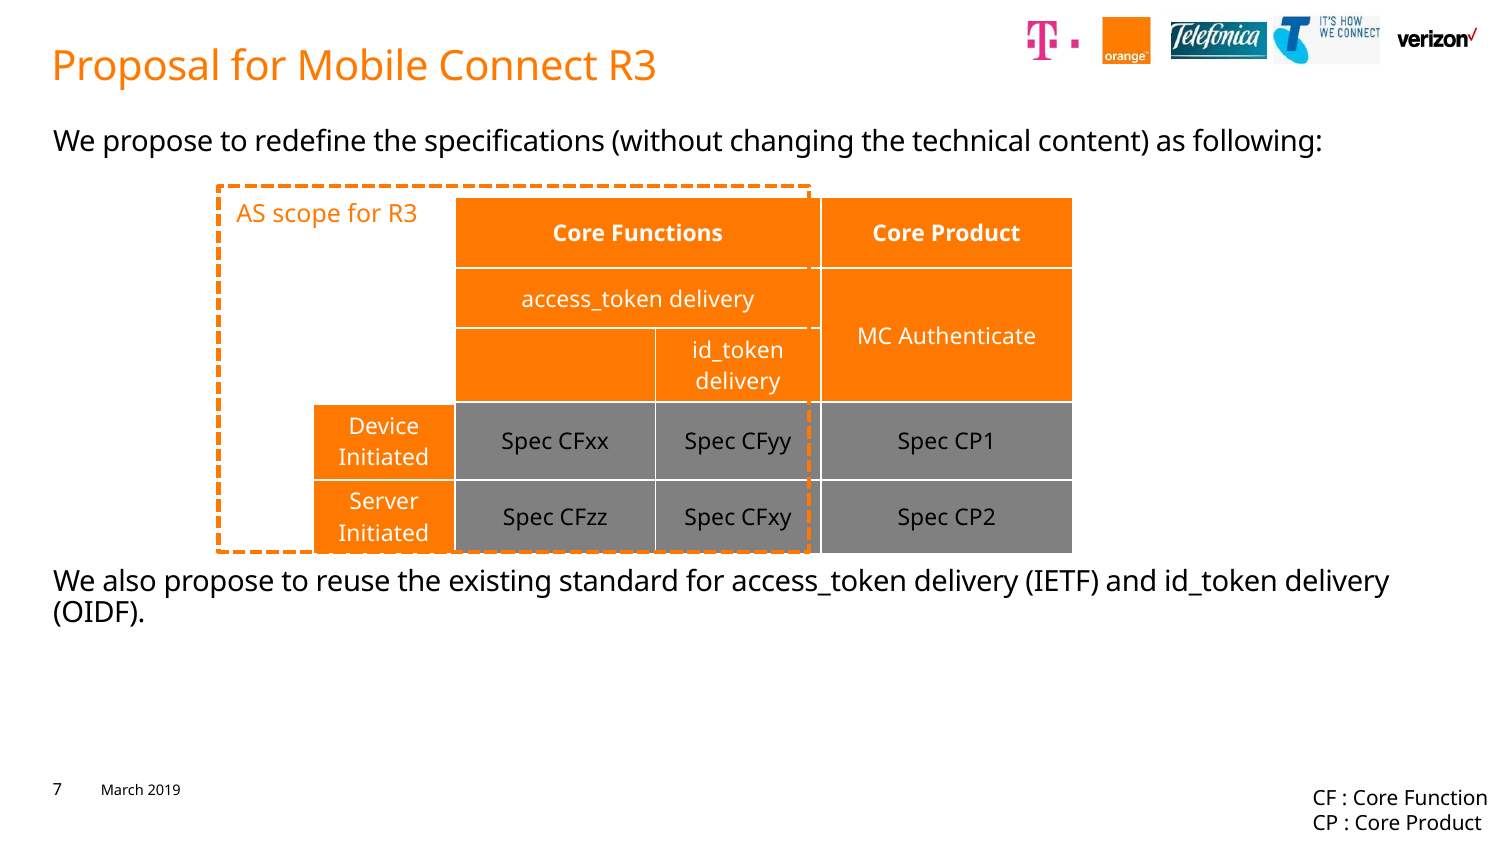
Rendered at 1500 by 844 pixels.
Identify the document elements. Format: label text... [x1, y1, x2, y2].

picture [1273, 12, 1380, 43]
table_cell access_token delivery [809, 269, 820, 327]
table_cell Spec CFyy [809, 403, 820, 479]
list We propose to redefine the specifications (without changing the technical content) as following: We also propose to reuse the existing standard for access_token delivery (IETF) and id_token delivery (OIDF). [53, 126, 1450, 765]
title Proposal for Mobile Connect R3 [51, 43, 1449, 115]
text_box AS scope for R3 [236, 197, 419, 228]
text_box CF : Core Function CP : Core Product [1312, 784, 1489, 835]
table_cell Spec CFxy [809, 481, 820, 553]
table_cell id_token delivery [809, 329, 820, 401]
text_box [216, 184, 811, 554]
picture [1026, 12, 1267, 43]
table_cell Spec CP1 [822, 403, 1072, 479]
table_cell MC Authenticate [822, 269, 1072, 401]
table_cell Spec CP2 [822, 481, 1072, 553]
table_header Core Product [822, 198, 1072, 267]
table_header Core Functions [809, 198, 820, 267]
picture [1385, 8, 1490, 72]
